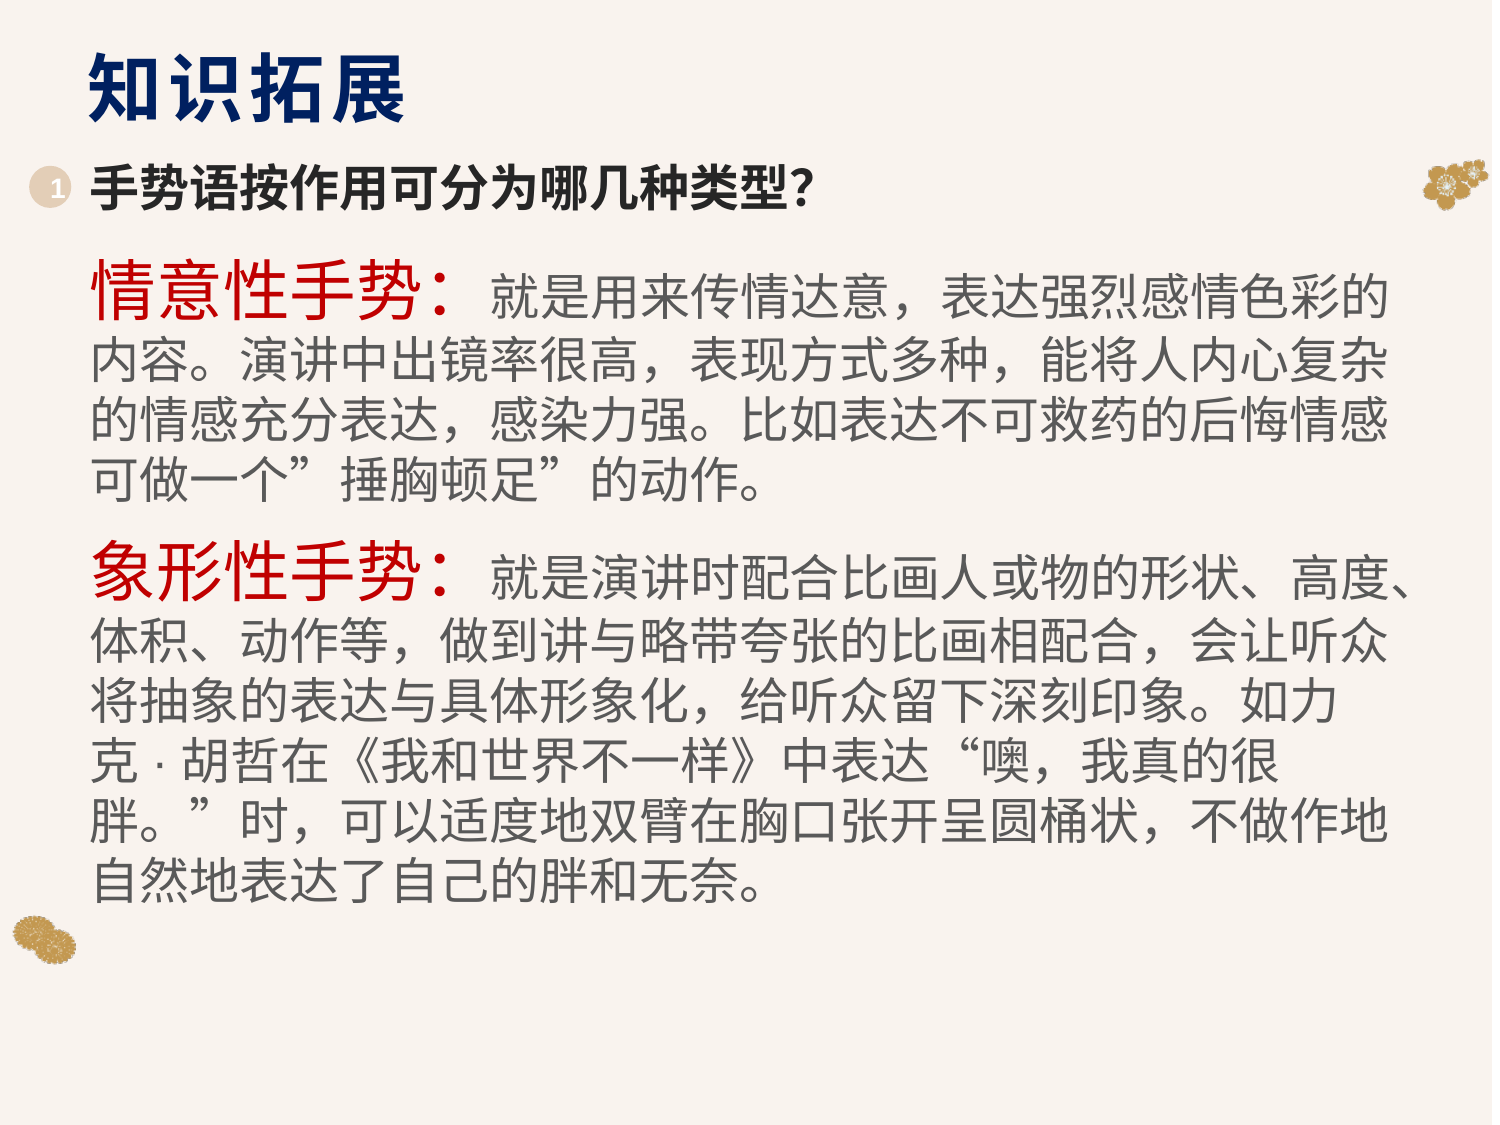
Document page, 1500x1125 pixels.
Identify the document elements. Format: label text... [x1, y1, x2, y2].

text_box 知识拓展 [74, 42, 1425, 130]
text_box 情意性手势：就是用来传情达意，表达强烈感情色彩的内容。演讲中出镜率很高，表现方式多种，能将人内心复杂的情感充分表达，感染力强。比如表达不可救药的后悔情感可做一个”捶胸顿足”的动作。 象形性手势：就是演讲时配合比画人或物的形状、高度、体积、动作等，做到讲与略带夸张的比画相配合，会让听众将抽象的表达与具体形象化，给听众留下深刻印象。如力克·胡哲在《我和世界不一样》中表达“噢，我真的很胖。”时，可以适度地双臂在胸口张开呈圆桶状，不做作地自然地表达了自己的胖和无奈。 [74, 241, 1422, 1090]
text_box 1 [28, 164, 73, 209]
picture [0, 895, 89, 985]
text_box [0, 0, 1493, 1125]
picture [1411, 140, 1500, 230]
text_box 手势语按作用可分为哪几种类型？ [74, 148, 810, 199]
